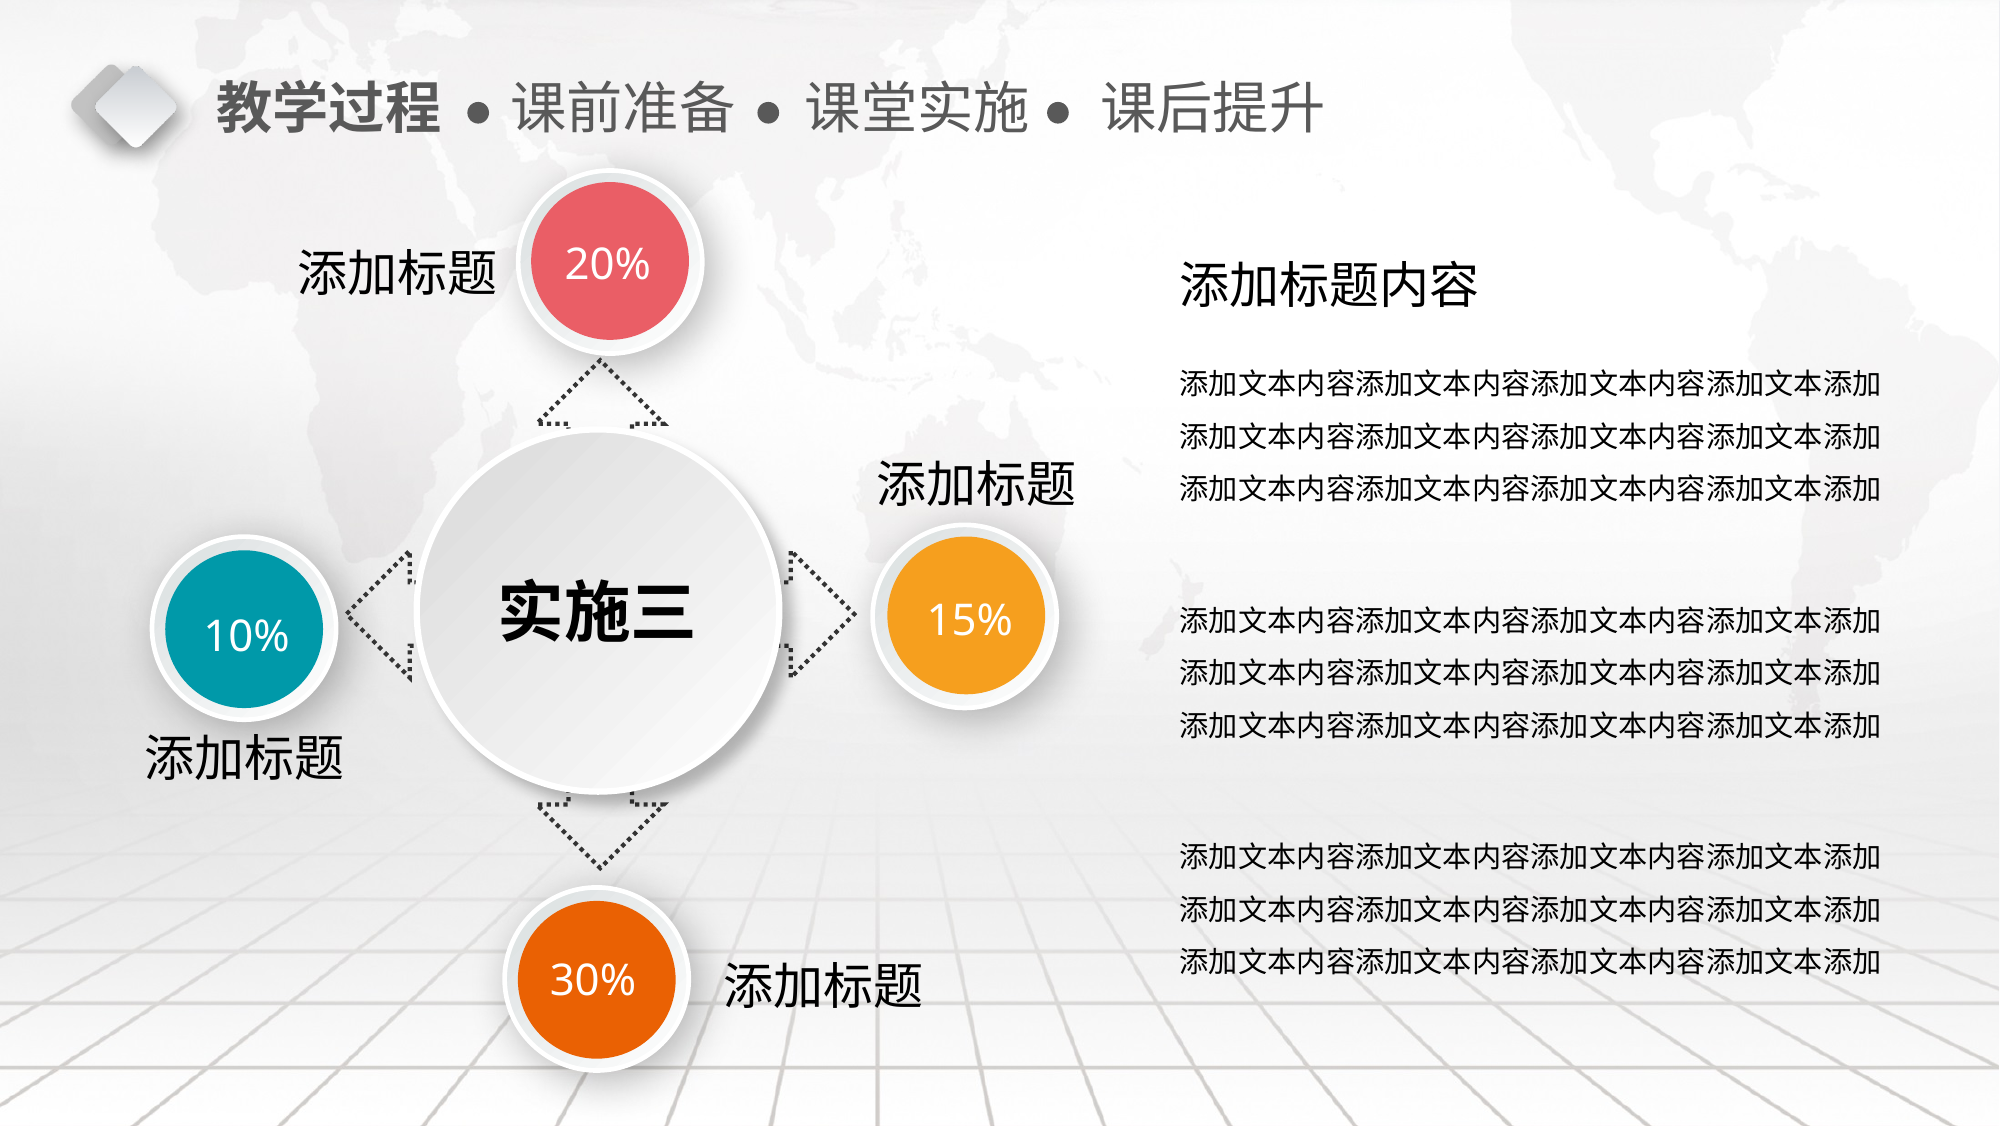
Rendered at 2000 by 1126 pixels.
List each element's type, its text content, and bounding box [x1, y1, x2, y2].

text_box [755, 99, 782, 126]
text_box 30% [535, 944, 689, 1012]
text_box 添加文本内容添加文本内容添加文本内容添加文本添加 添加文本内容添加文本内容添加文本内容添加文本添加添加文本内容添加文本内容添加文本内容添加文本添加 [1165, 813, 1910, 986]
text_box [520, 168, 698, 234]
text_box 20% [549, 228, 704, 296]
text_box [1045, 99, 1071, 126]
text_box 添加文本内容添加文本内容添加文本内容添加文本添加 添加文本内容添加文本内容添加文本内容添加文本添加添加文本内容添加文本内容添加文本内容添加文本添加 [1165, 340, 1910, 513]
text_box [165, 550, 318, 709]
text_box [870, 522, 1053, 711]
text_box [517, 900, 669, 1059]
text_box 15% [911, 584, 1066, 652]
text_box [502, 885, 685, 1073]
text_box [149, 534, 334, 718]
text_box 课堂实施 [804, 72, 1048, 140]
text_box [346, 550, 417, 678]
text_box [528, 296, 698, 356]
text_box [790, 550, 855, 677]
picture [0, 0, 1999, 1126]
text_box 添加标题内容 [1165, 246, 1579, 321]
text_box 添加标题 [283, 234, 543, 309]
text_box 添加标题 [129, 718, 390, 794]
text_box 课前准备 [510, 72, 758, 140]
text_box 教学过程 [216, 72, 468, 140]
text_box 添加文本内容添加文本内容添加文本内容添加文本添加 添加文本内容添加文本内容添加文本内容添加文本添加添加文本内容添加文本内容添加文本内容添加文本添加 [1165, 577, 1910, 750]
text_box [465, 99, 492, 126]
text_box 实施三 [482, 562, 740, 658]
text_box 添加标题 [708, 946, 969, 1022]
text_box [536, 360, 664, 430]
text_box [535, 182, 682, 340]
text_box 10% [188, 600, 343, 668]
text_box [414, 427, 782, 794]
text_box 课后提升 [1100, 72, 1343, 140]
text_box [536, 804, 663, 869]
text_box 添加标题 [861, 444, 1122, 520]
text_box [887, 536, 1039, 695]
